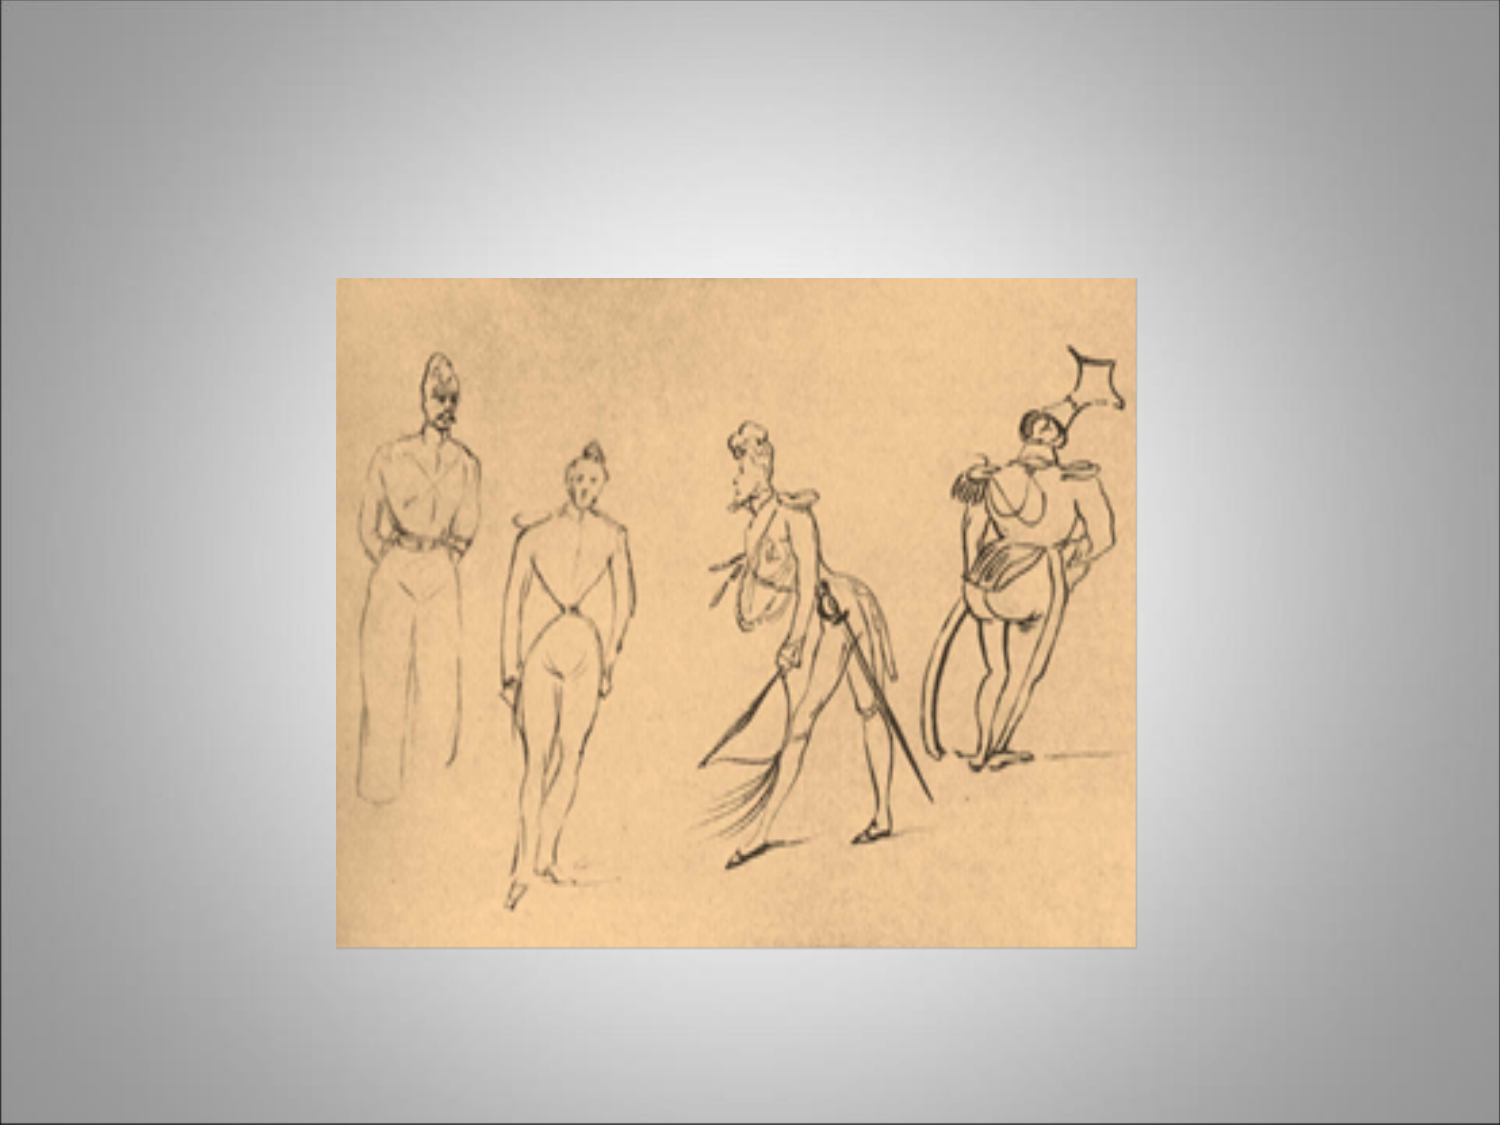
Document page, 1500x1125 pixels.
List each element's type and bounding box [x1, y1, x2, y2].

list [336, 278, 1140, 953]
picture [0, 0, 1500, 1125]
